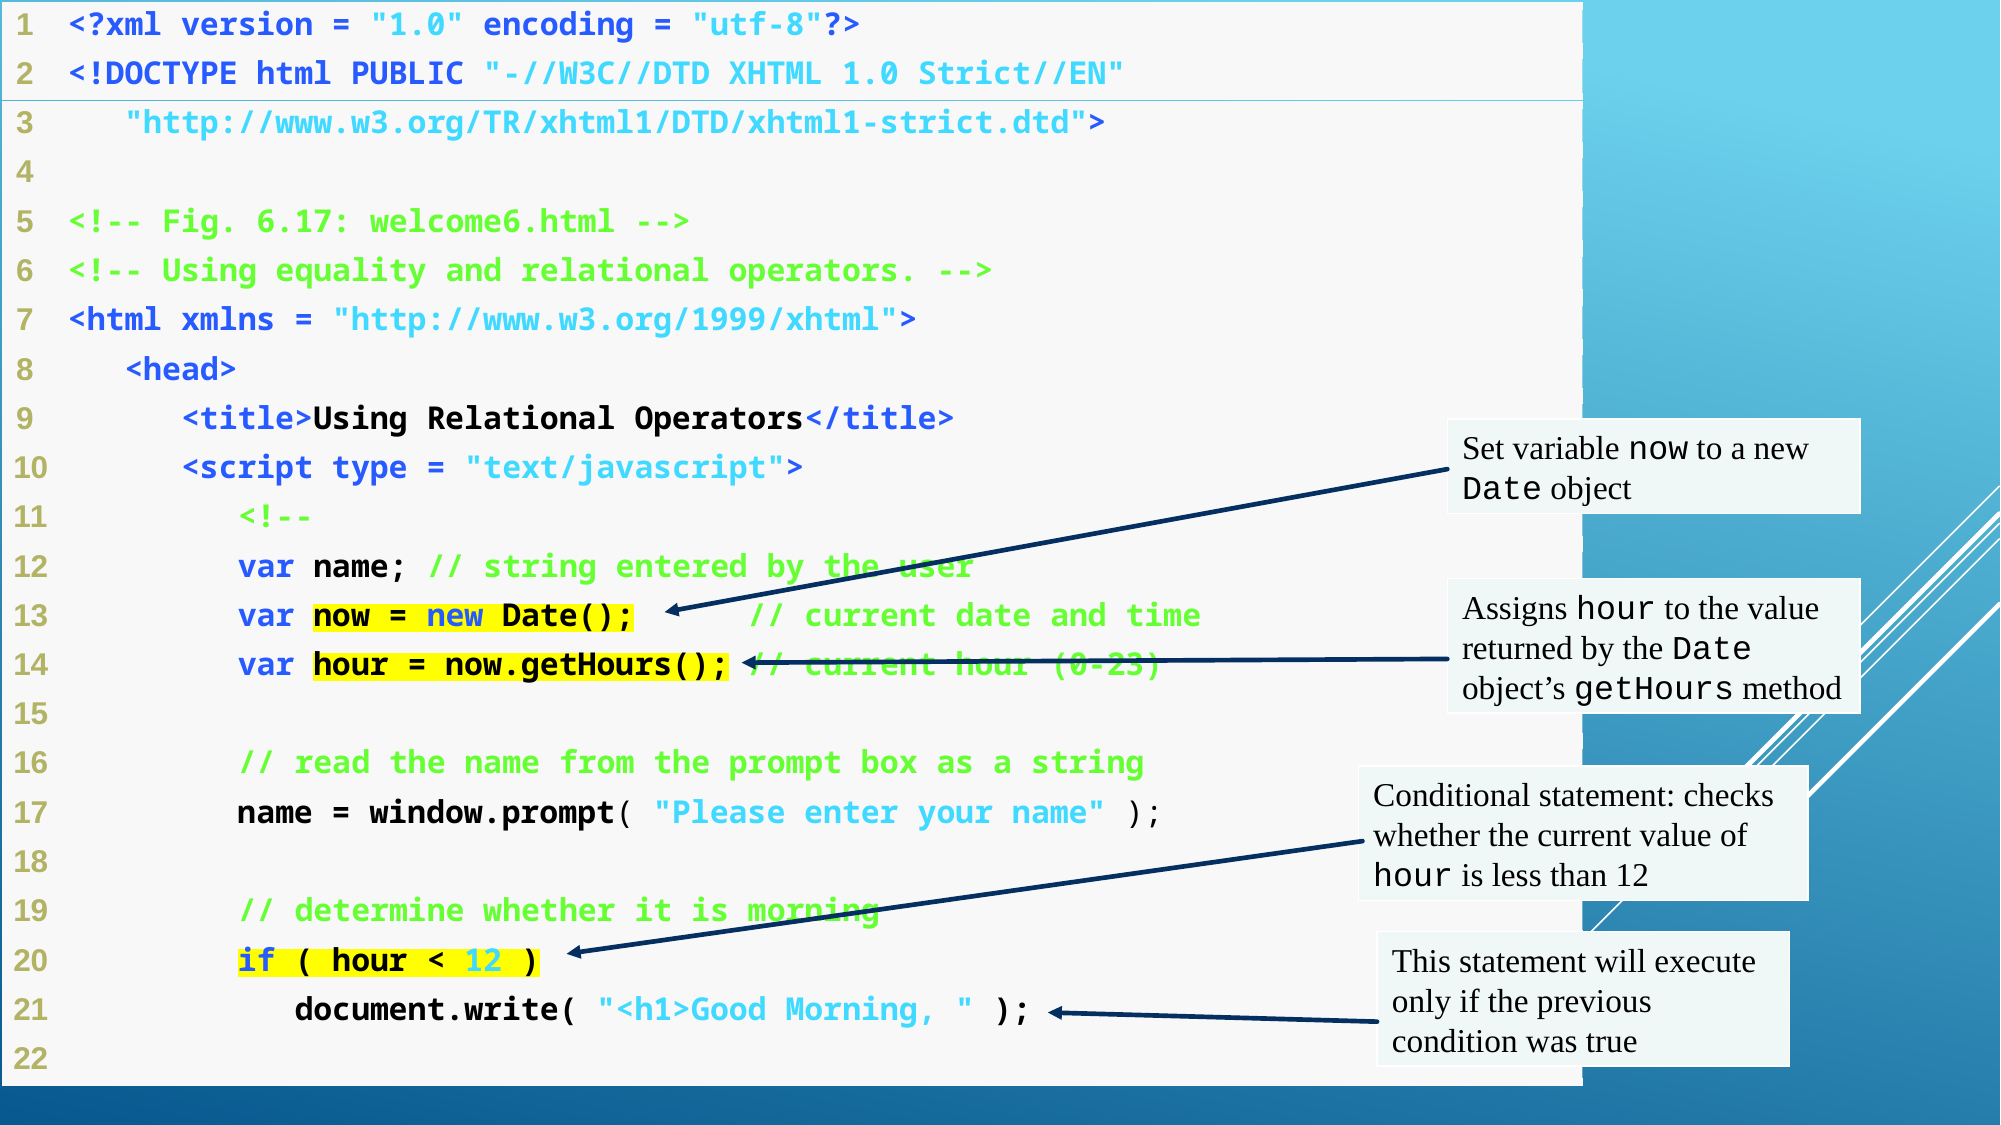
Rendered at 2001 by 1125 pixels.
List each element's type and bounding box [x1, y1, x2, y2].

text_box [0, 1, 1861, 1125]
